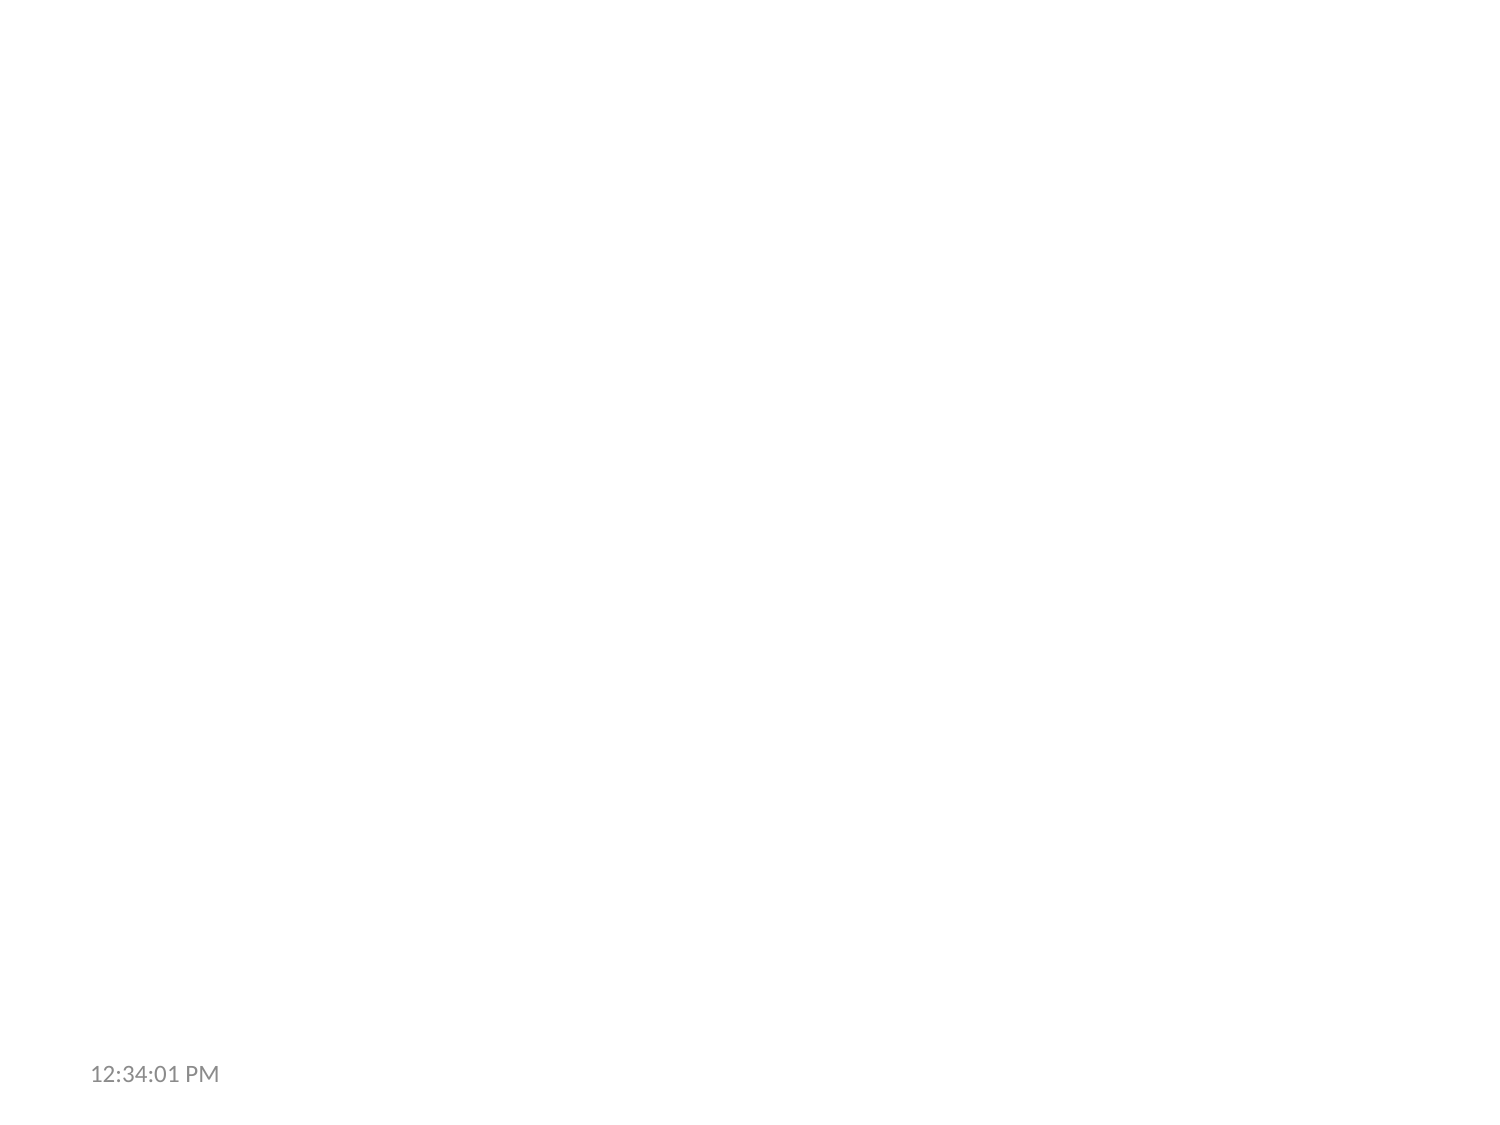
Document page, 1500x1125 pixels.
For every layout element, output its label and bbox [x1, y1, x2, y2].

slide_number [75, 1042, 425, 1103]
